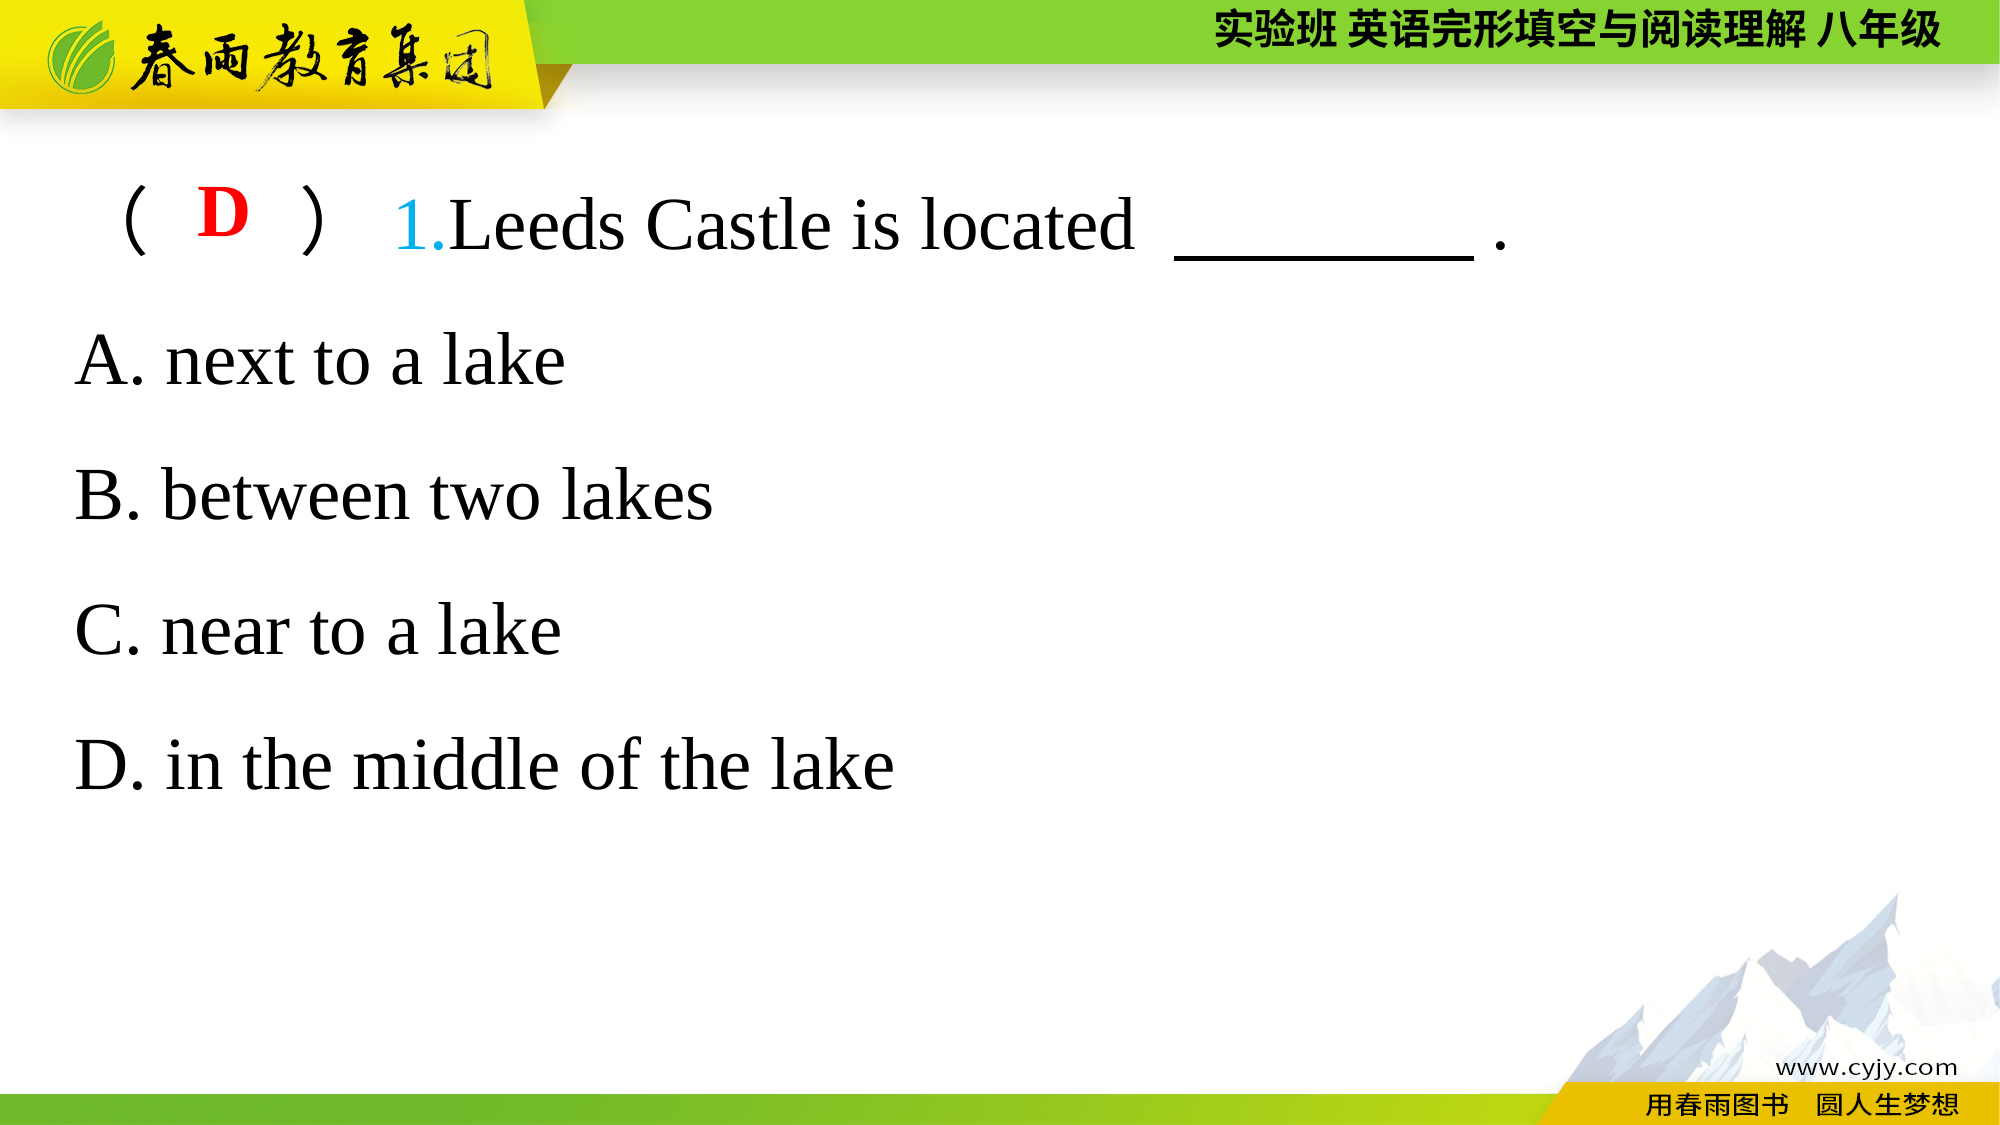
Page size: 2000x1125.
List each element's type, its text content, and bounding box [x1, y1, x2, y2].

picture [0, 0, 2000, 1125]
text_box D [182, 153, 267, 259]
list （ ）1.Leeds Castle is located . A. next to a lake B. between two lakes C. near to a lake D. in the middle of the lake [59, 122, 1944, 820]
